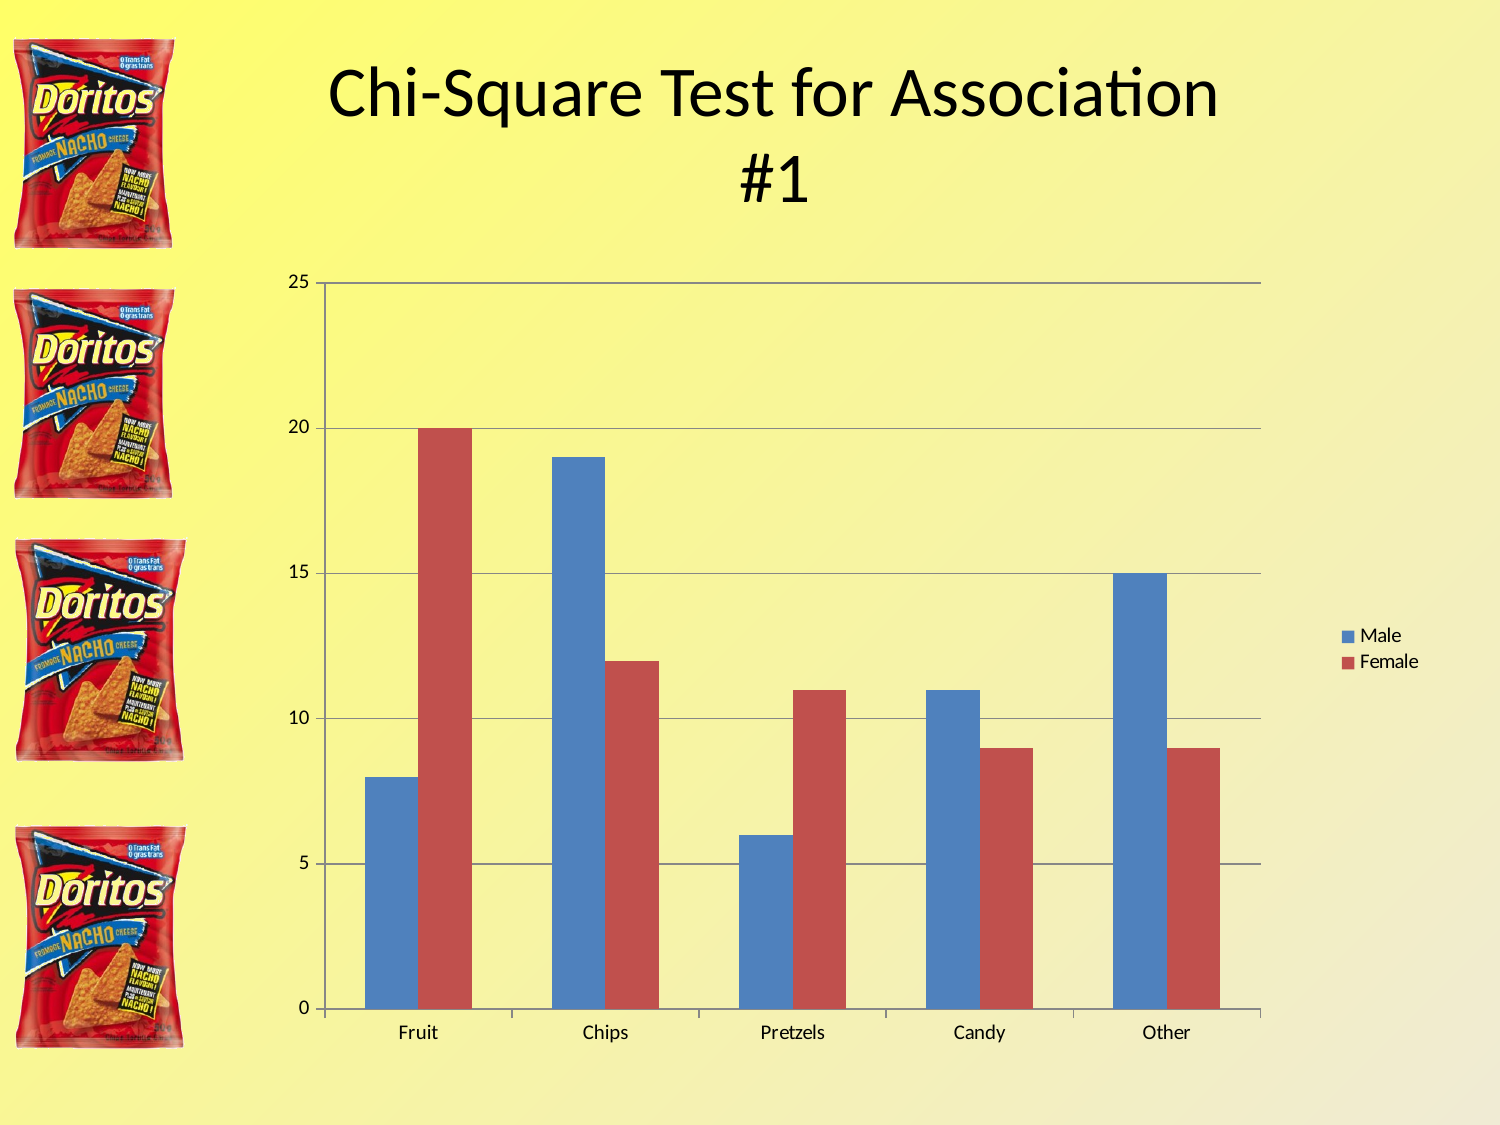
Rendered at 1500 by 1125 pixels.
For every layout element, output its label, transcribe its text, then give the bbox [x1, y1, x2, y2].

chart [124, 224, 1438, 1076]
title Chi-Square Test for Association #1 [213, 37, 1450, 225]
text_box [0, 37, 213, 1051]
